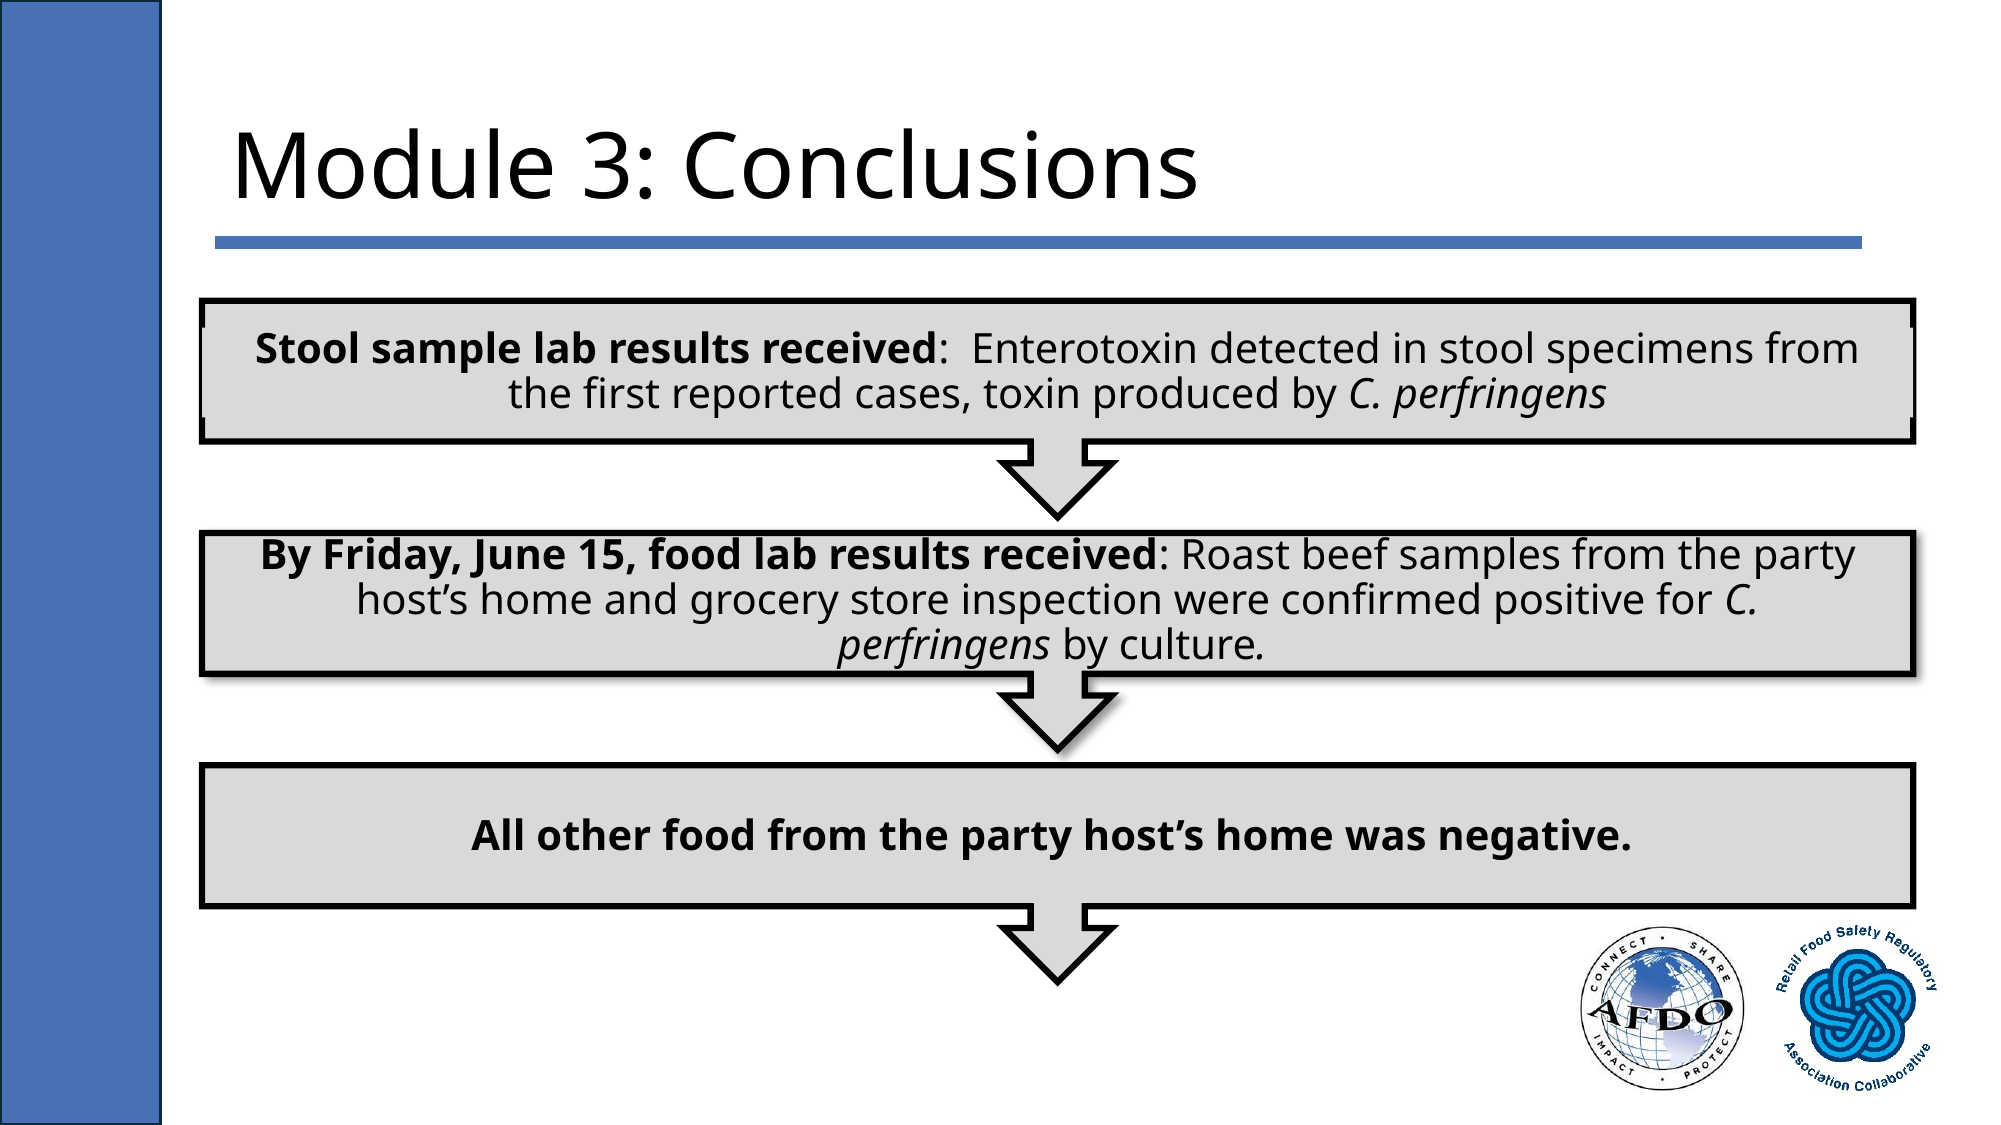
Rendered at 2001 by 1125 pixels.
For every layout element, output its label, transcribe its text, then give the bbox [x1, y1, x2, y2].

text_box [201, 764, 1914, 983]
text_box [201, 300, 1914, 518]
text_box By Friday, June 15, food lab results received: Roast beef samples from the party host’s home and grocery store inspection were confirmed positive for C. perfringens by culture. [202, 556, 1914, 647]
picture [1579, 983, 1745, 1091]
text_box [200, 531, 1915, 752]
picture [1776, 925, 1937, 1091]
title Module 3: Conclusions [215, 110, 1863, 227]
